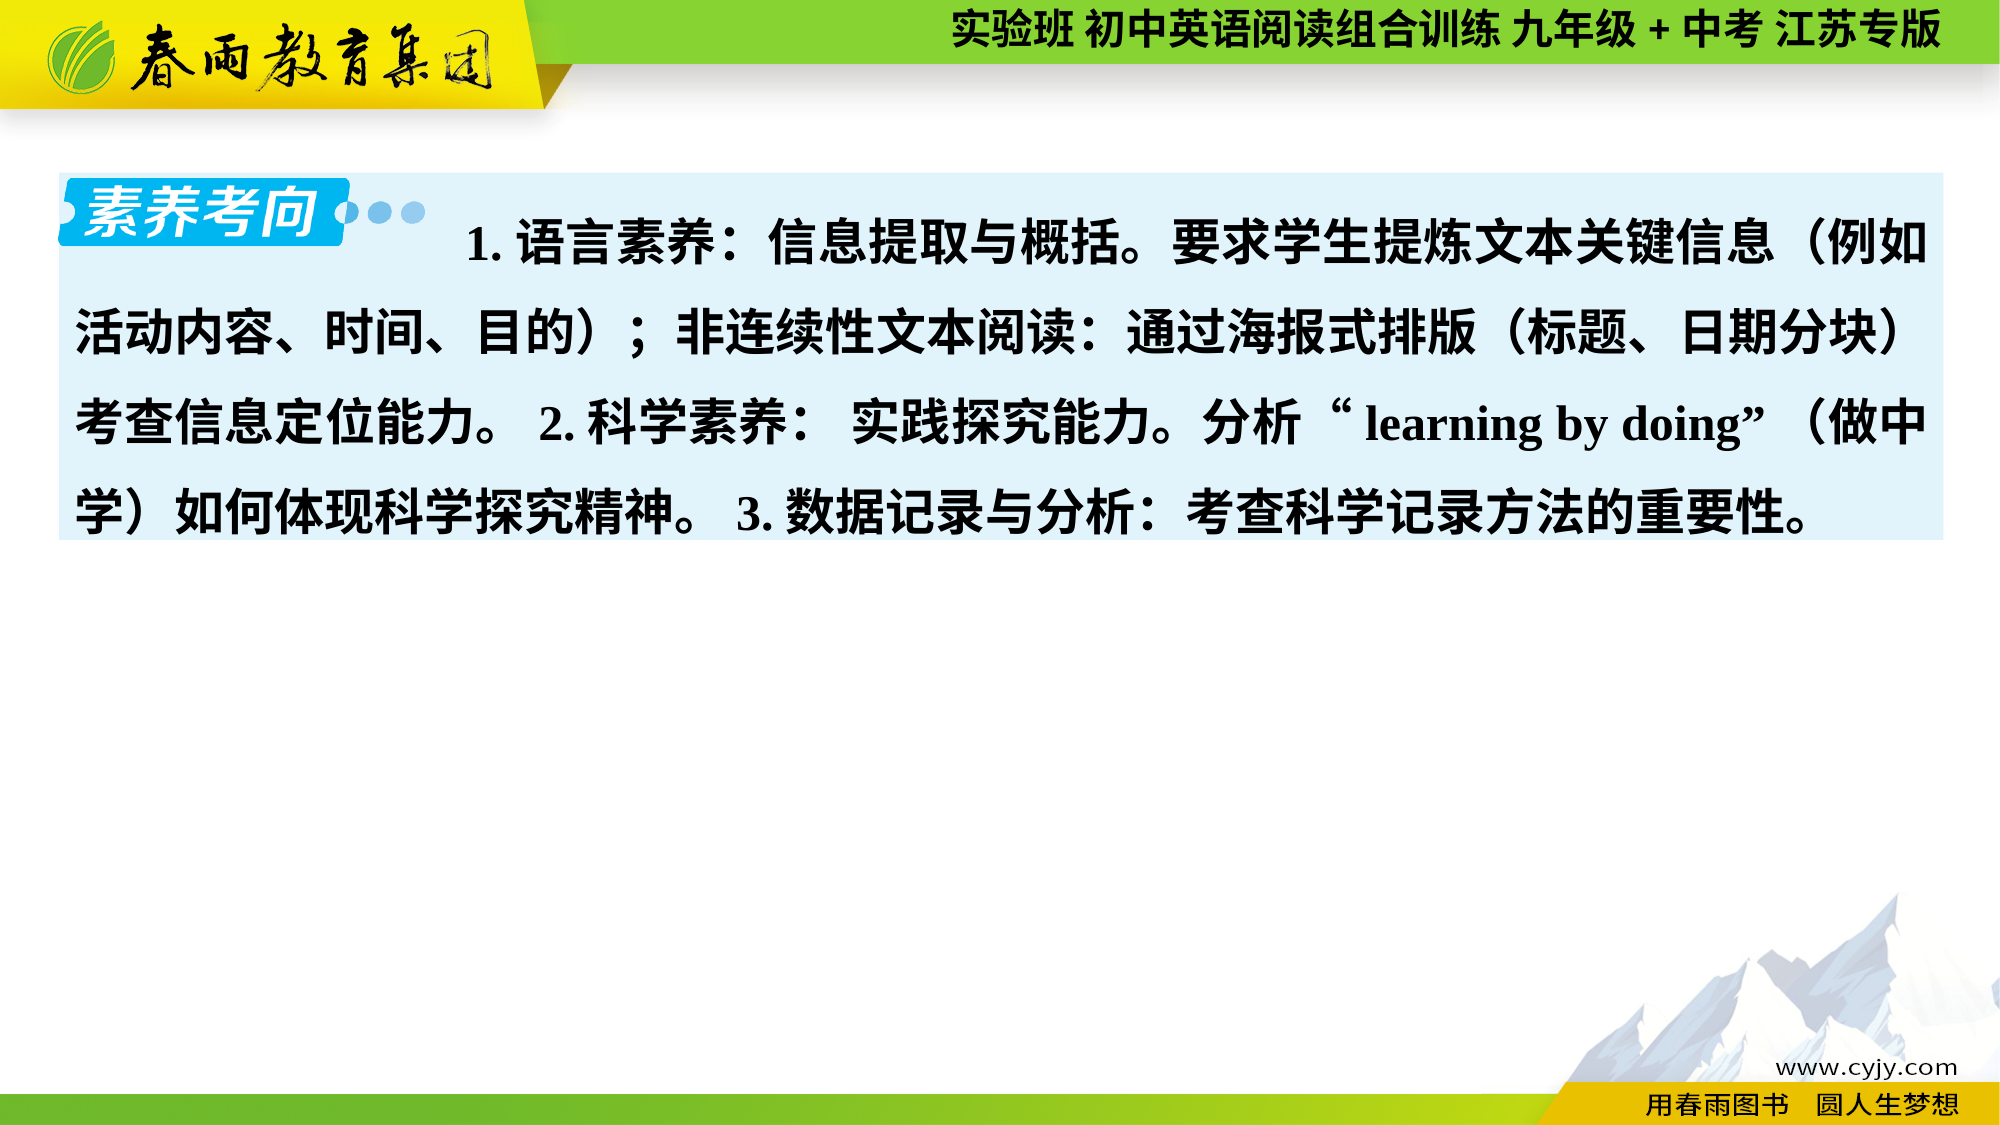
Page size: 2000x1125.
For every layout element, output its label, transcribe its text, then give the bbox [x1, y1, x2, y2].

picture [0, 0, 2000, 1125]
list 1.语言素养：信息提取与概括。要求学生提炼文本关键信息（例如活动内容、时间、目的）；非连续性文本阅读：通过海报式排版（标题、日期分块）考查信息定位能力。2.科学素养： 实践探究能力。分析“learning by doing”（做中学）如何体现科学探究精神。3.数据记录与分析：考查科学记录方法的重要性。 [59, 172, 1944, 540]
